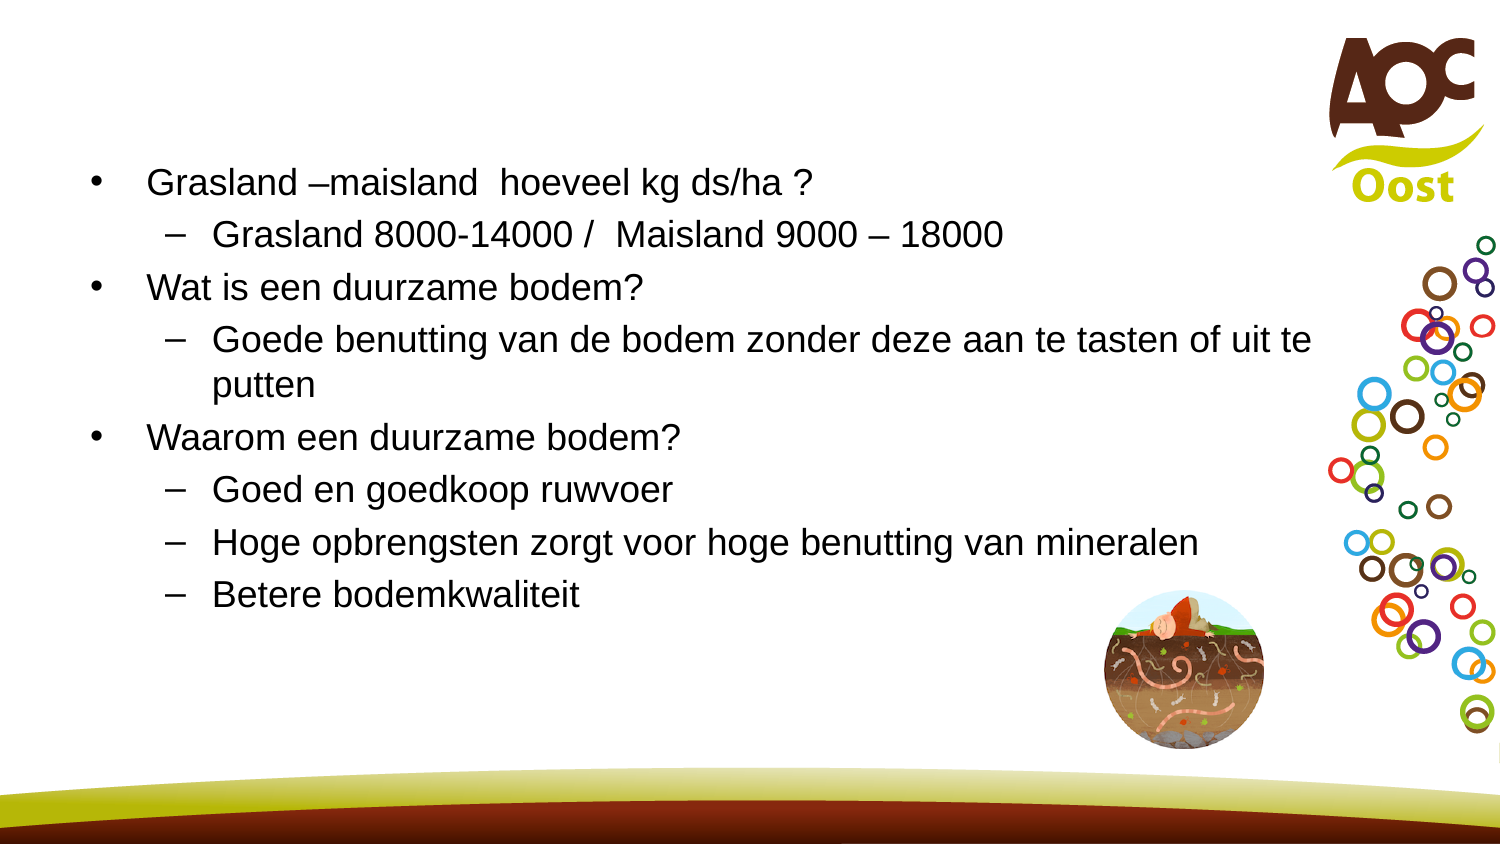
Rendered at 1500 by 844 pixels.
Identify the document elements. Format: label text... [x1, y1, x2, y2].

list Grasland –maisland hoeveel kg ds/ha ? Grasland 8000-14000 / Maisland 9000 – 18000 Wat is een duurzame bodem? Goede benutting van de bodem zonder deze aan te tasten of uit te putten Waarom een duurzame bodem? Goed en goedkoop ruwvoer Hoge opbrengsten zorgt voor hoge benutting van mineralen Betere bodemkwaliteit [75, 150, 1426, 749]
picture [0, 0, 1500, 844]
